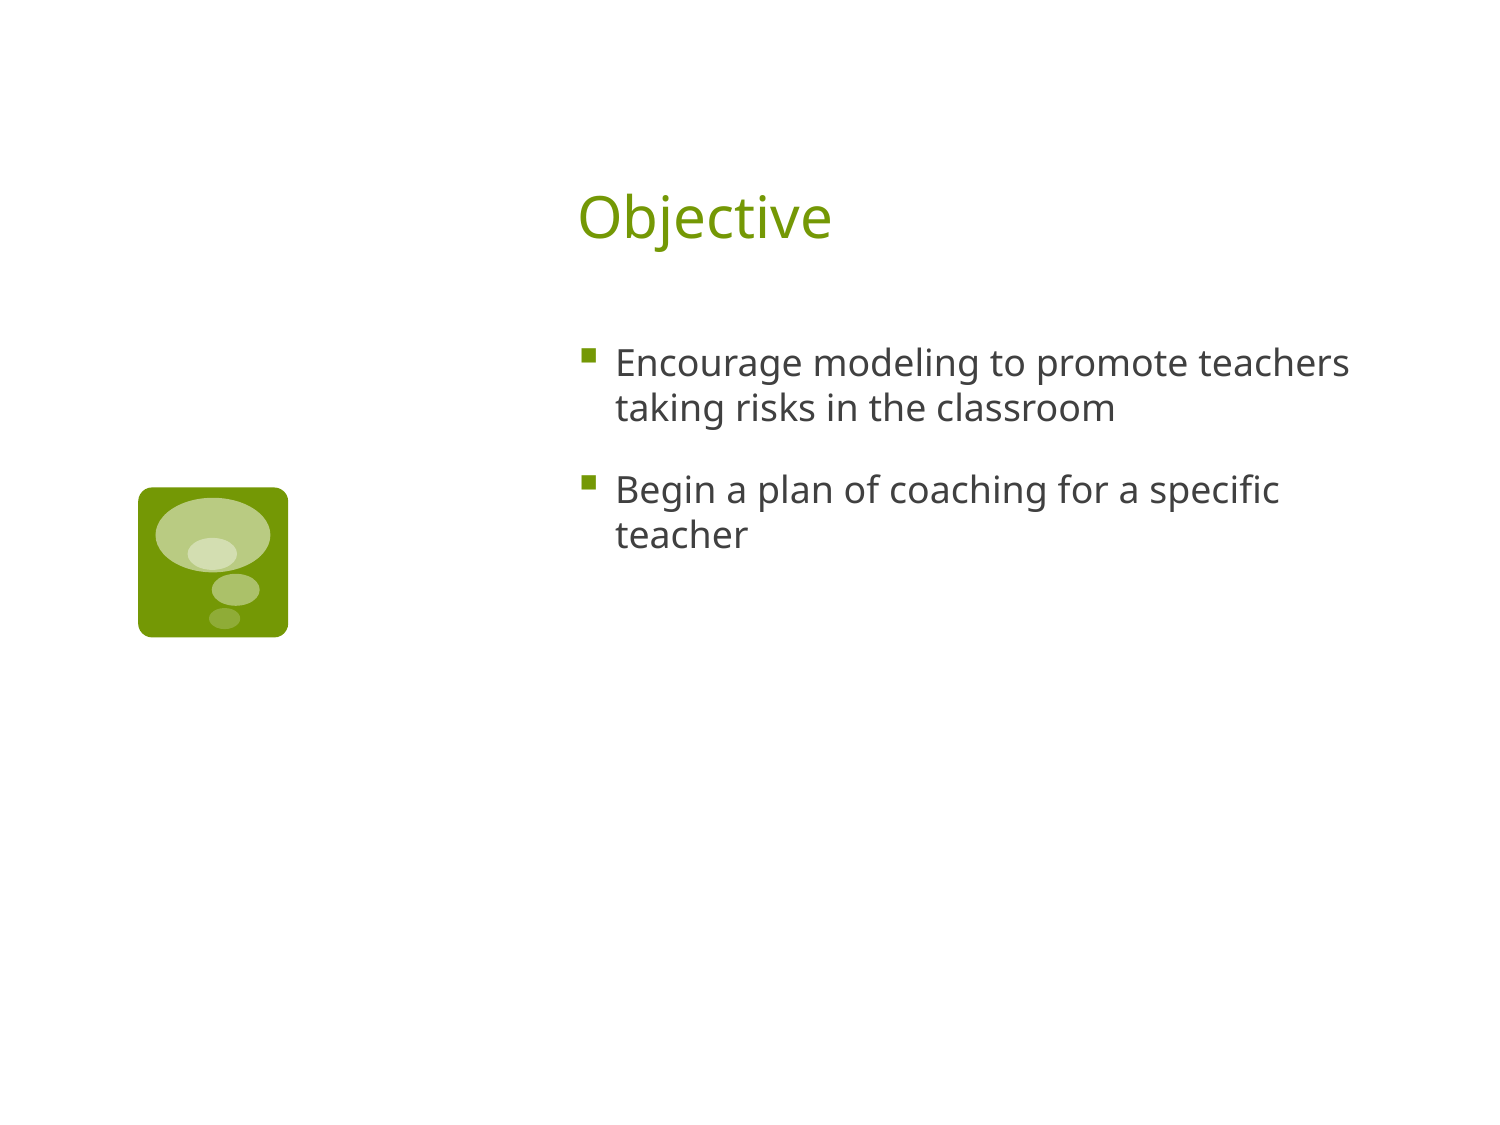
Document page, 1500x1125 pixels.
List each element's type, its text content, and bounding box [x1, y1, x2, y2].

list Encourage modeling to promote teachers taking risks in the classroom Begin a plan of coaching for a specific teacher [562, 331, 1374, 1005]
title Objective [562, 112, 1375, 258]
